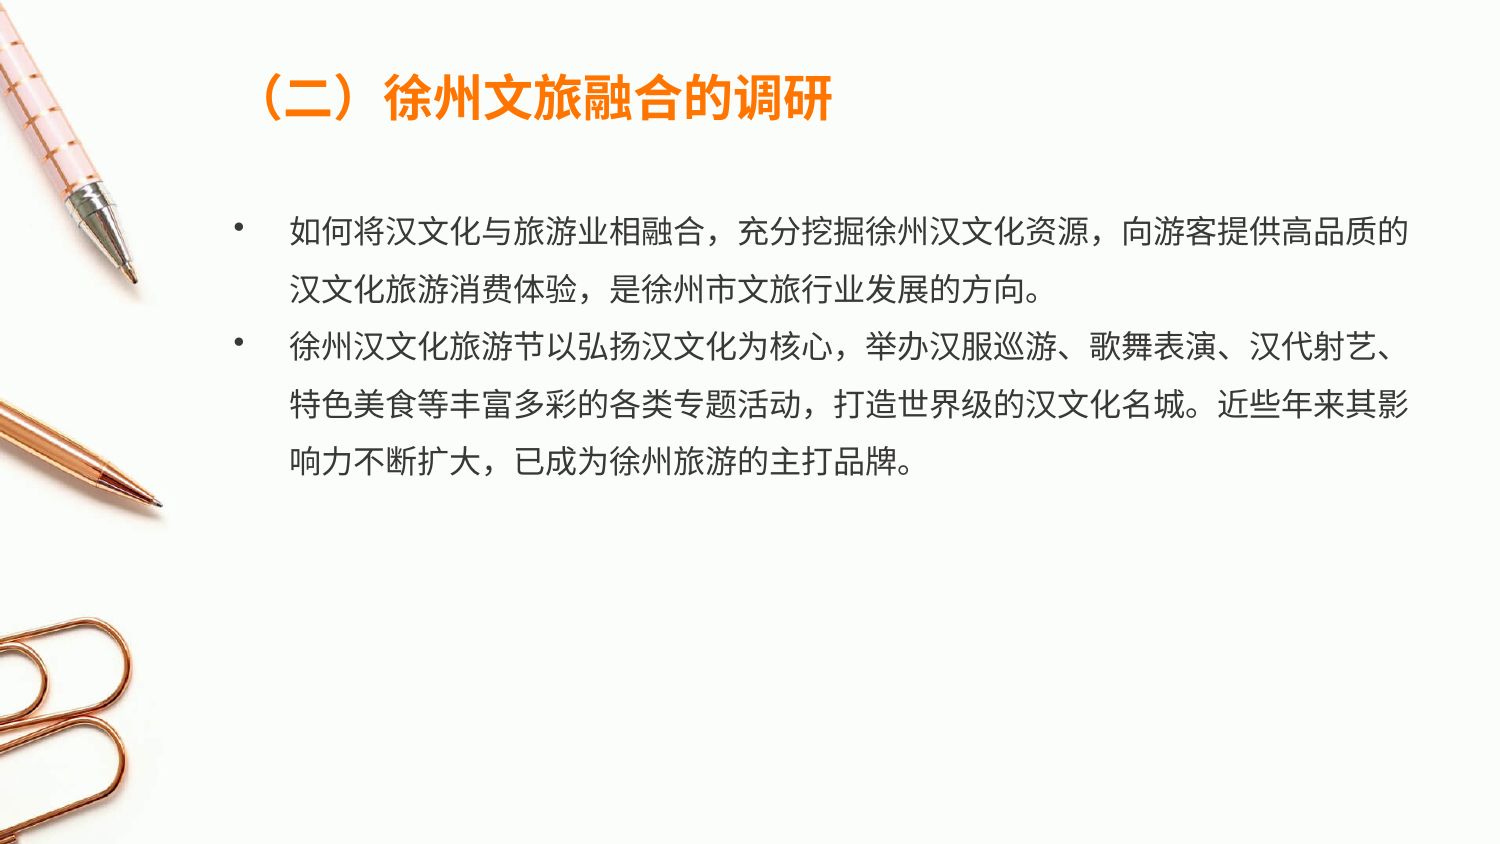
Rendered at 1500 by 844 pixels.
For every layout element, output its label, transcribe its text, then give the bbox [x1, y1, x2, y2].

text_box （二）徐州文旅融合的调研 [218, 51, 1451, 143]
text_box 如何将汉文化与旅游业相融合，充分挖掘徐州汉文化资源，向游客提供高品质的汉文化旅游消费体验，是徐州市文旅行业发展的方向。 徐州汉文化旅游节以弘扬汉文化为核心，举办汉服巡游、歌舞表演、汉代射艺、特色美食等丰富多彩的各类专题活动，打造世界级的汉文化名城。近些年来其影响力不断扩大，已成为徐州旅游的主打品牌。 [218, 185, 1436, 411]
picture [0, 0, 1500, 844]
